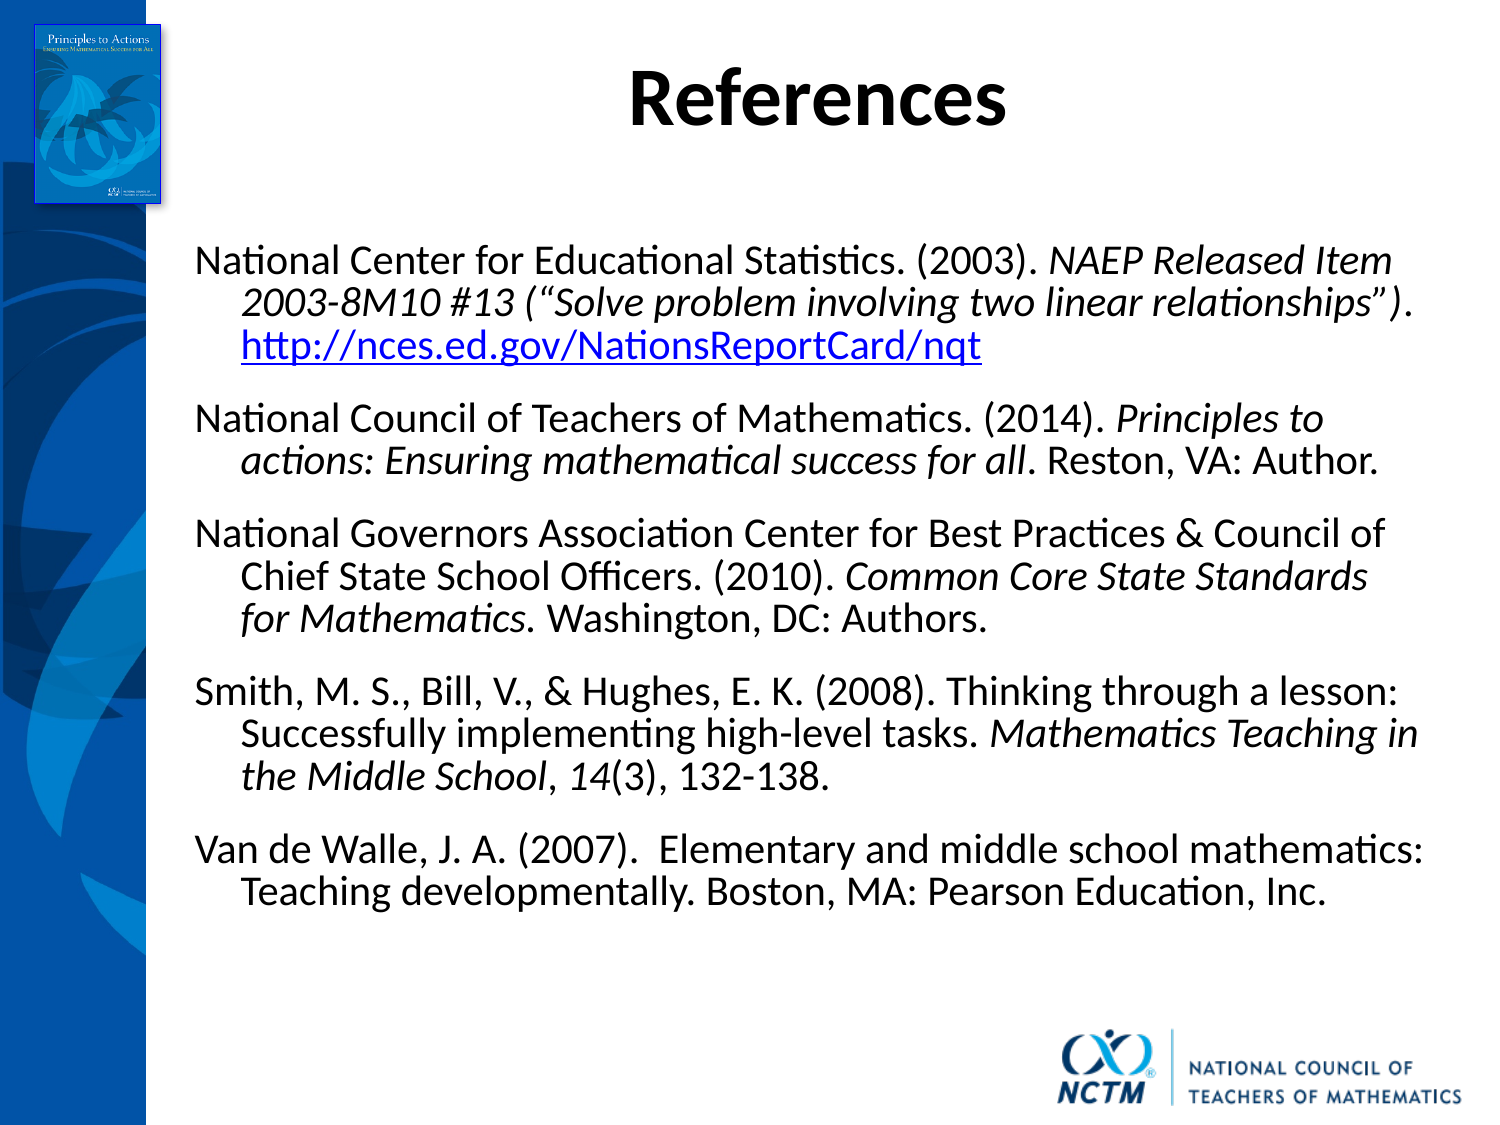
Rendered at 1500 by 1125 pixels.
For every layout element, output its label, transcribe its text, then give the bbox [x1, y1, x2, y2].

title References [167, 45, 1470, 165]
picture [0, 0, 146, 1125]
picture [35, 25, 160, 203]
list National Center for Educational Statistics. (2003). NAEP Released Item 2003-8M10 #13 (“Solve problem involving two linear relationships”). http://nces.ed.gov/NationsReportCard/nqt National Council of Teachers of Mathematics. (2014). Principles to actions: Ensuring mathematical success for all. Reston, VA: Author. National Governors Association Center for Best Practices & Council of Chief State School Officers. (2010). Common Core State Standards for Mathematics. Washington, DC: Authors. Smith, M. S., Bill, V., & Hughes, E. K. (2008). Thinking through a lesson: Successfully implementing high-level tasks. Mathematics Teaching in the Middle School, 14(3), 132-138. Van de Walle, J. A. (2007). Elementary and middle school mathematics: Teaching developmentally. Boston, MA: Pearson Education, Inc. [179, 234, 1441, 968]
